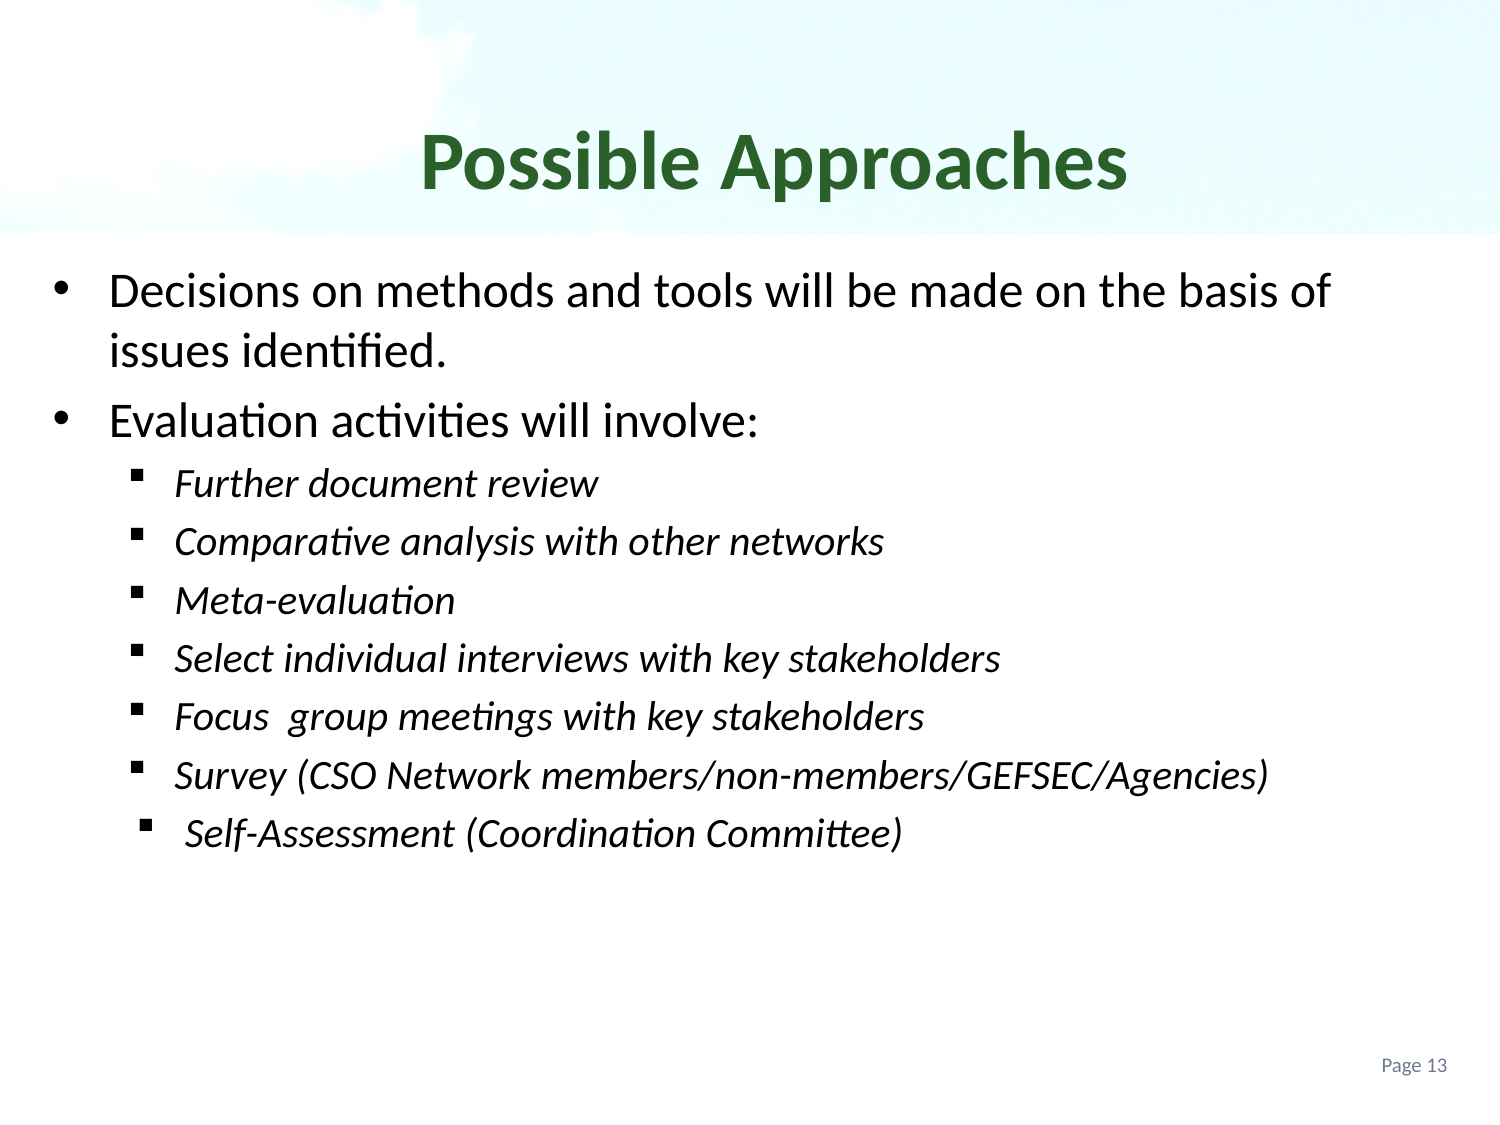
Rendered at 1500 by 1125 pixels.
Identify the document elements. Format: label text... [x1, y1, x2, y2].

text_box Possible Approaches [62, 62, 1488, 250]
list Decisions on methods and tools will be made on the basis of issues identified. Evaluation activities will involve: Further document review Comparative analysis with other networks Meta-evaluation Select individual interviews with key stakeholders Focus group meetings with key stakeholders Survey (CSO Network members/non-members/GEFSEC/Agencies) Self-Assessment (Coordination Committee) [37, 249, 1463, 1025]
